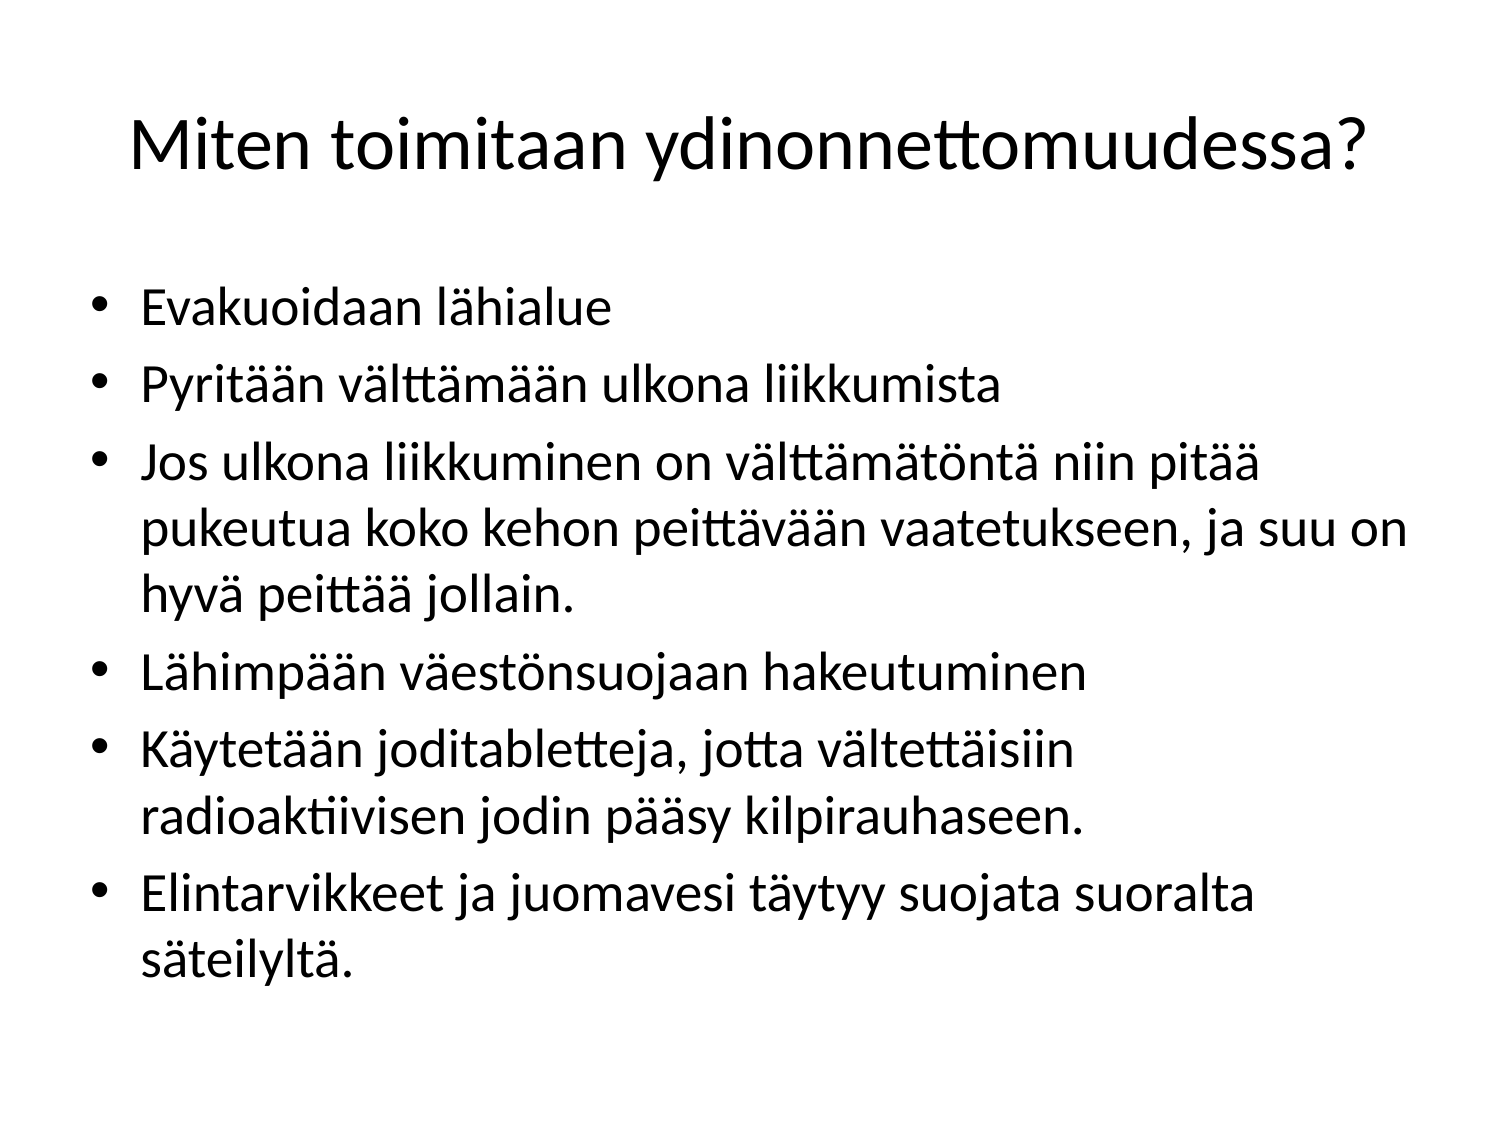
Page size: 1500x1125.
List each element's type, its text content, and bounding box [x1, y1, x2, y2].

title Miten toimitaan ydinonnettomuudessa? [75, 45, 1425, 233]
list Evakuoidaan lähialue Pyritään välttämään ulkona liikkumista Jos ulkona liikkuminen on välttämätöntä niin pitää pukeutua koko kehon peittävään vaatetukseen, ja suu on hyvä peittää jollain. Lähimpään väestönsuojaan hakeutuminen Käytetään joditabletteja, jotta vältettäisiin radioaktiivisen jodin pääsy kilpirauhaseen. Elintarvikkeet ja juomavesi täytyy suojata suoralta säteilyltä. [75, 262, 1425, 1005]
